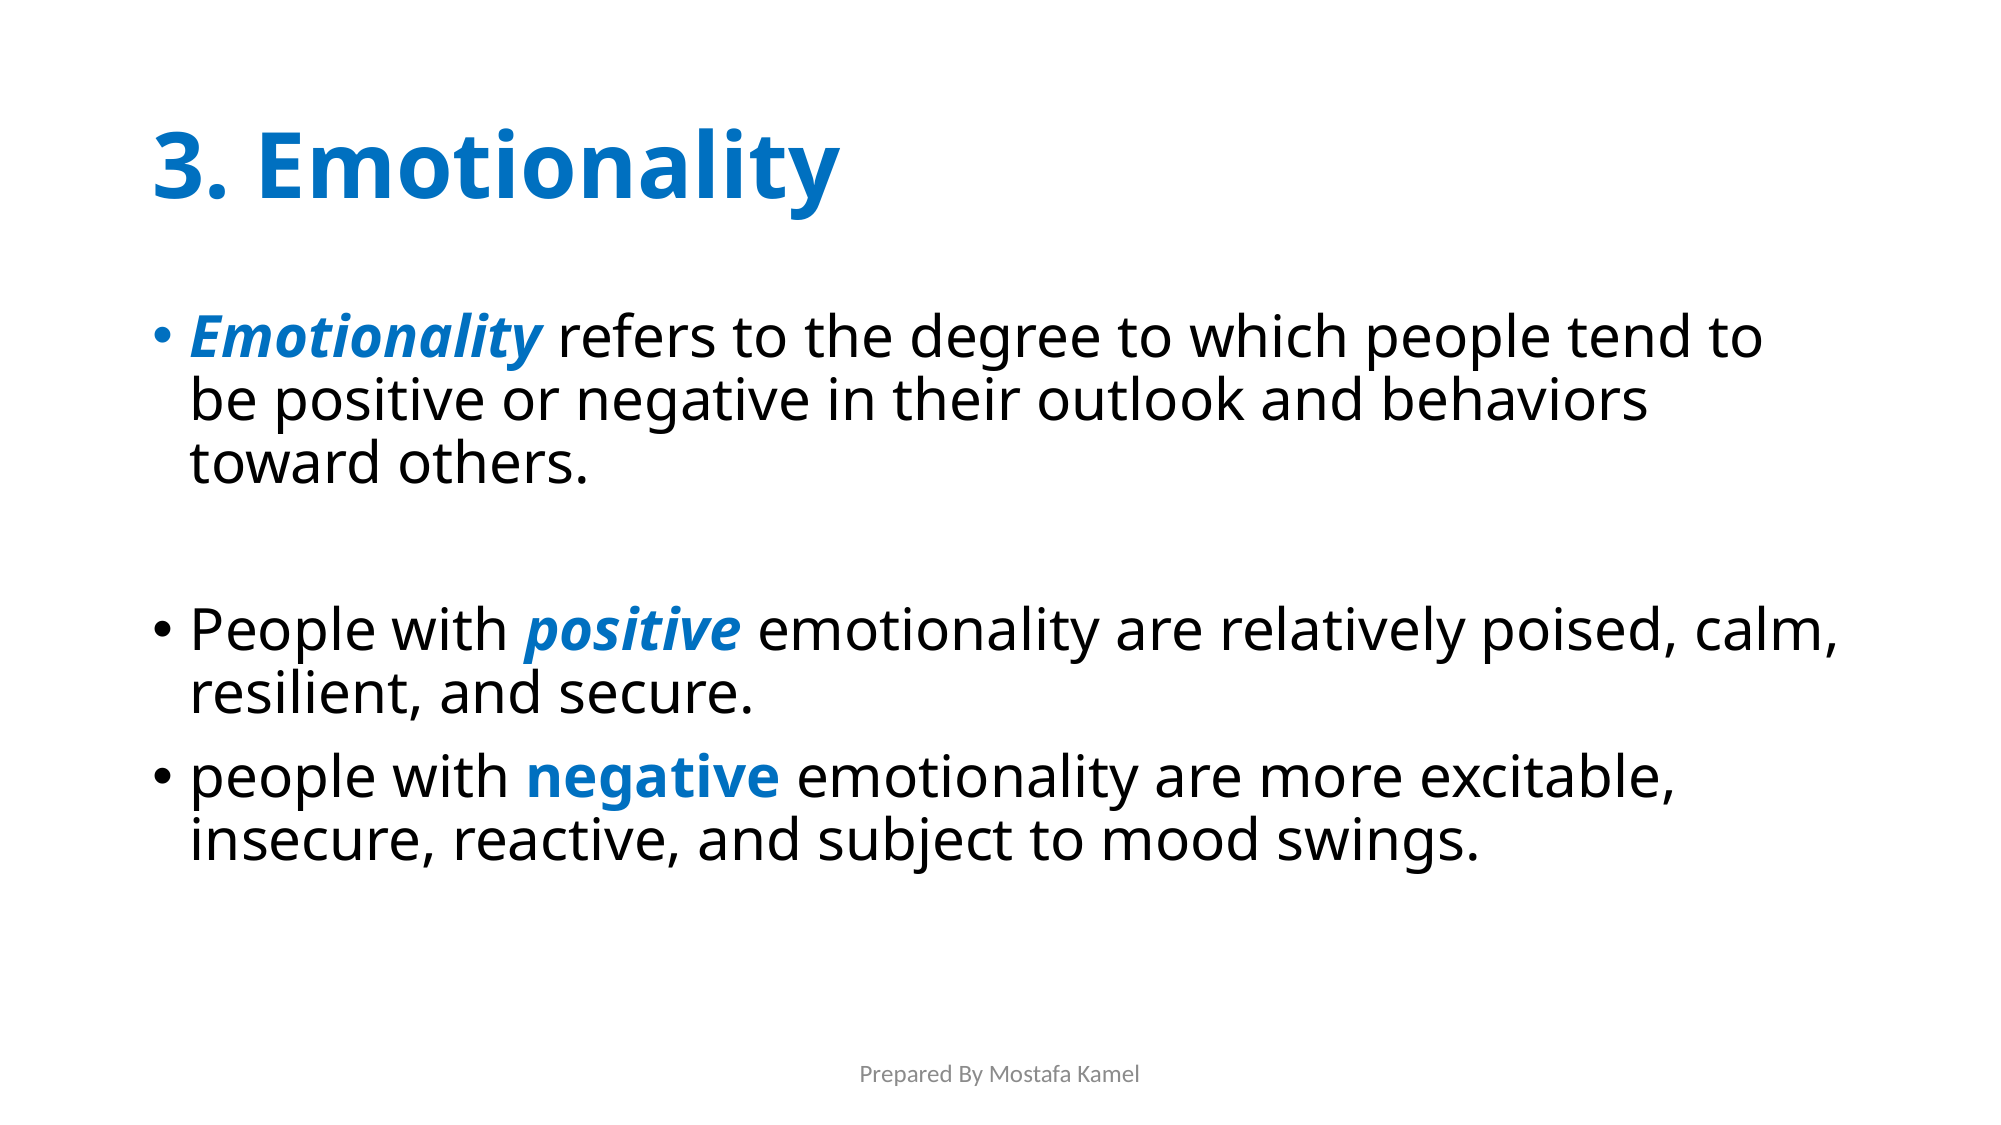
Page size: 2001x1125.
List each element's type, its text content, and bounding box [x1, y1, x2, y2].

title 3. Emotionality [137, 59, 1863, 278]
footer Prepared By Mostafa Kamel [662, 1042, 1338, 1103]
list Emotionality refers to the degree to which people tend to be positive or negative in their outlook and behaviors toward others. People with positive emotionality are relatively poised, calm, resilient, and secure. people with negative emotionality are more excitable, insecure, reactive, and subject to mood swings. [137, 299, 1863, 1014]
